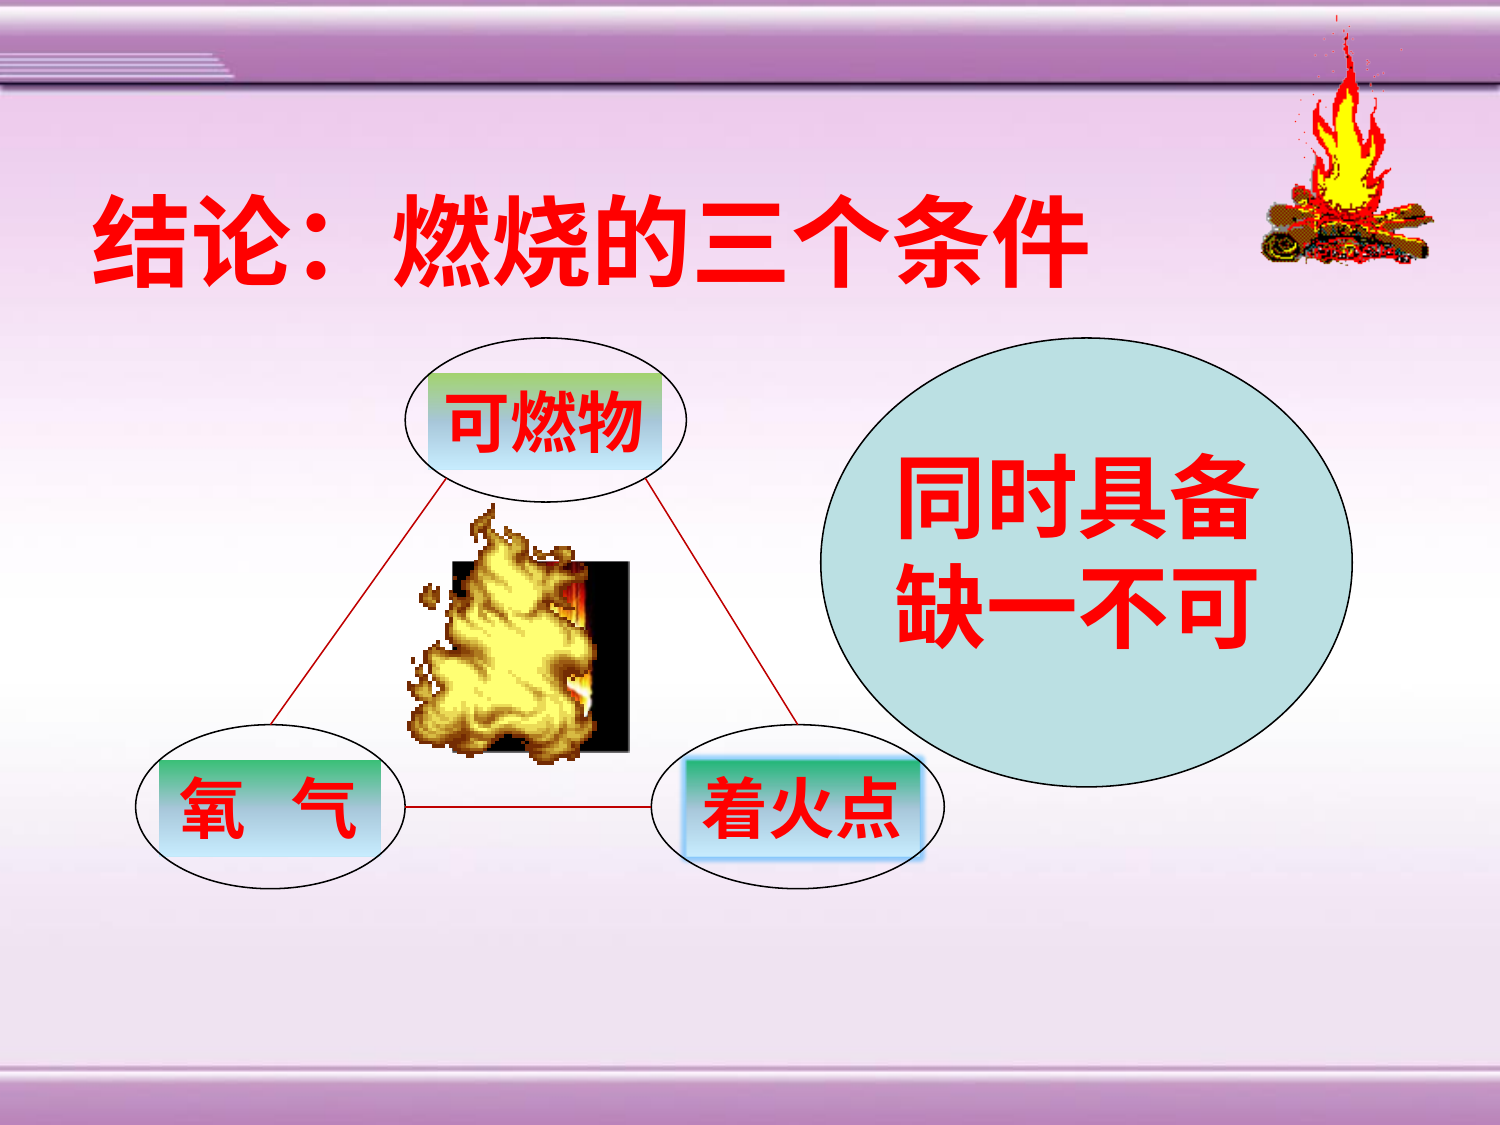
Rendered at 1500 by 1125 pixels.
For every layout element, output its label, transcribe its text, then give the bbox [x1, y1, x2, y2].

text_box 同时具备缺一不可 [949, 432, 1306, 668]
slide_number [75, 1024, 425, 1103]
text_box [949, 337, 1303, 432]
text_box 结论：燃烧的三个条件 [76, 172, 1129, 308]
text_box [949, 435, 1353, 787]
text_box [135, 337, 945, 890]
picture [0, 0, 1500, 1125]
slide_number [1074, 1024, 1425, 1103]
